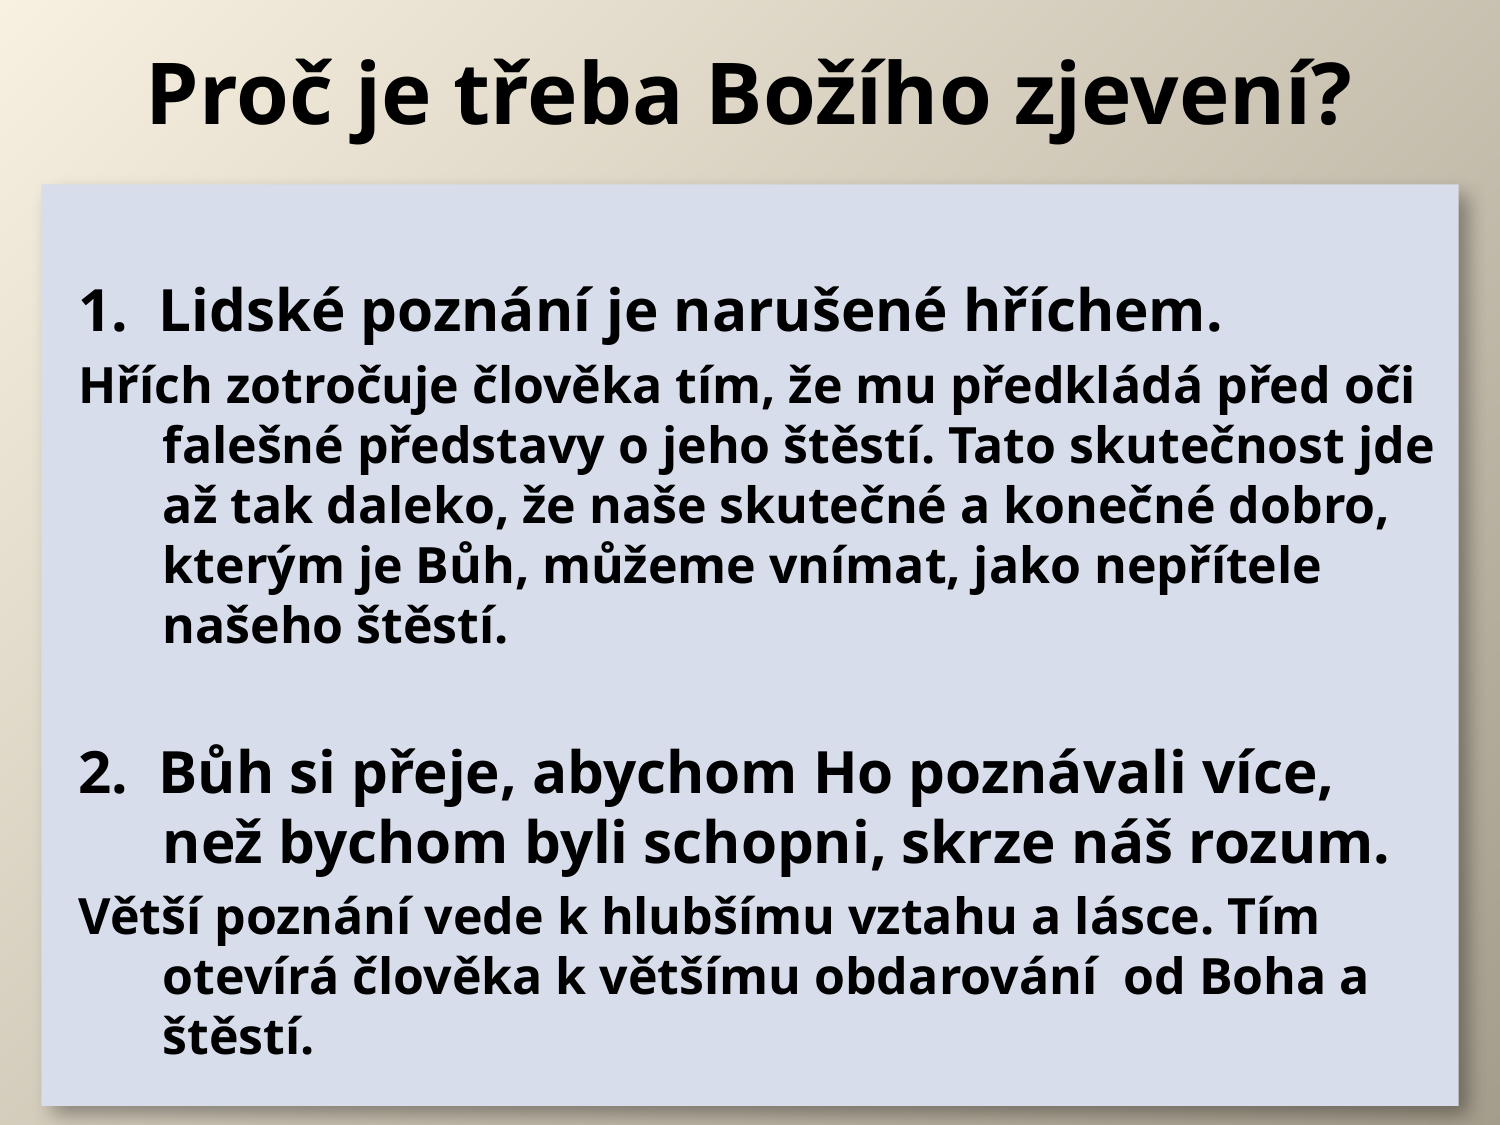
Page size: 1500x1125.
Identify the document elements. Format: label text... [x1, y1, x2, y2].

list 1. Lidské poznání je narušené hříchem. Hřích zotročuje člověka tím, že mu předkládá před oči falešné představy o jeho štěstí. Tato skutečnost jde až tak daleko, že naše skutečné a konečné dobro, kterým je Bůh, můžeme vnímat, jako nepřítele našeho štěstí. 2. Bůh si přeje, abychom Ho poznávali více, než bychom byli schopni, skrze náš rozum. Větší poznání vede k hlubšímu vztahu a lásce. Tím otevírá člověka k většímu obdarování od Boha a štěstí. [41, 184, 1459, 1107]
title Proč je třeba Božího zjevení? [17, 19, 1483, 161]
